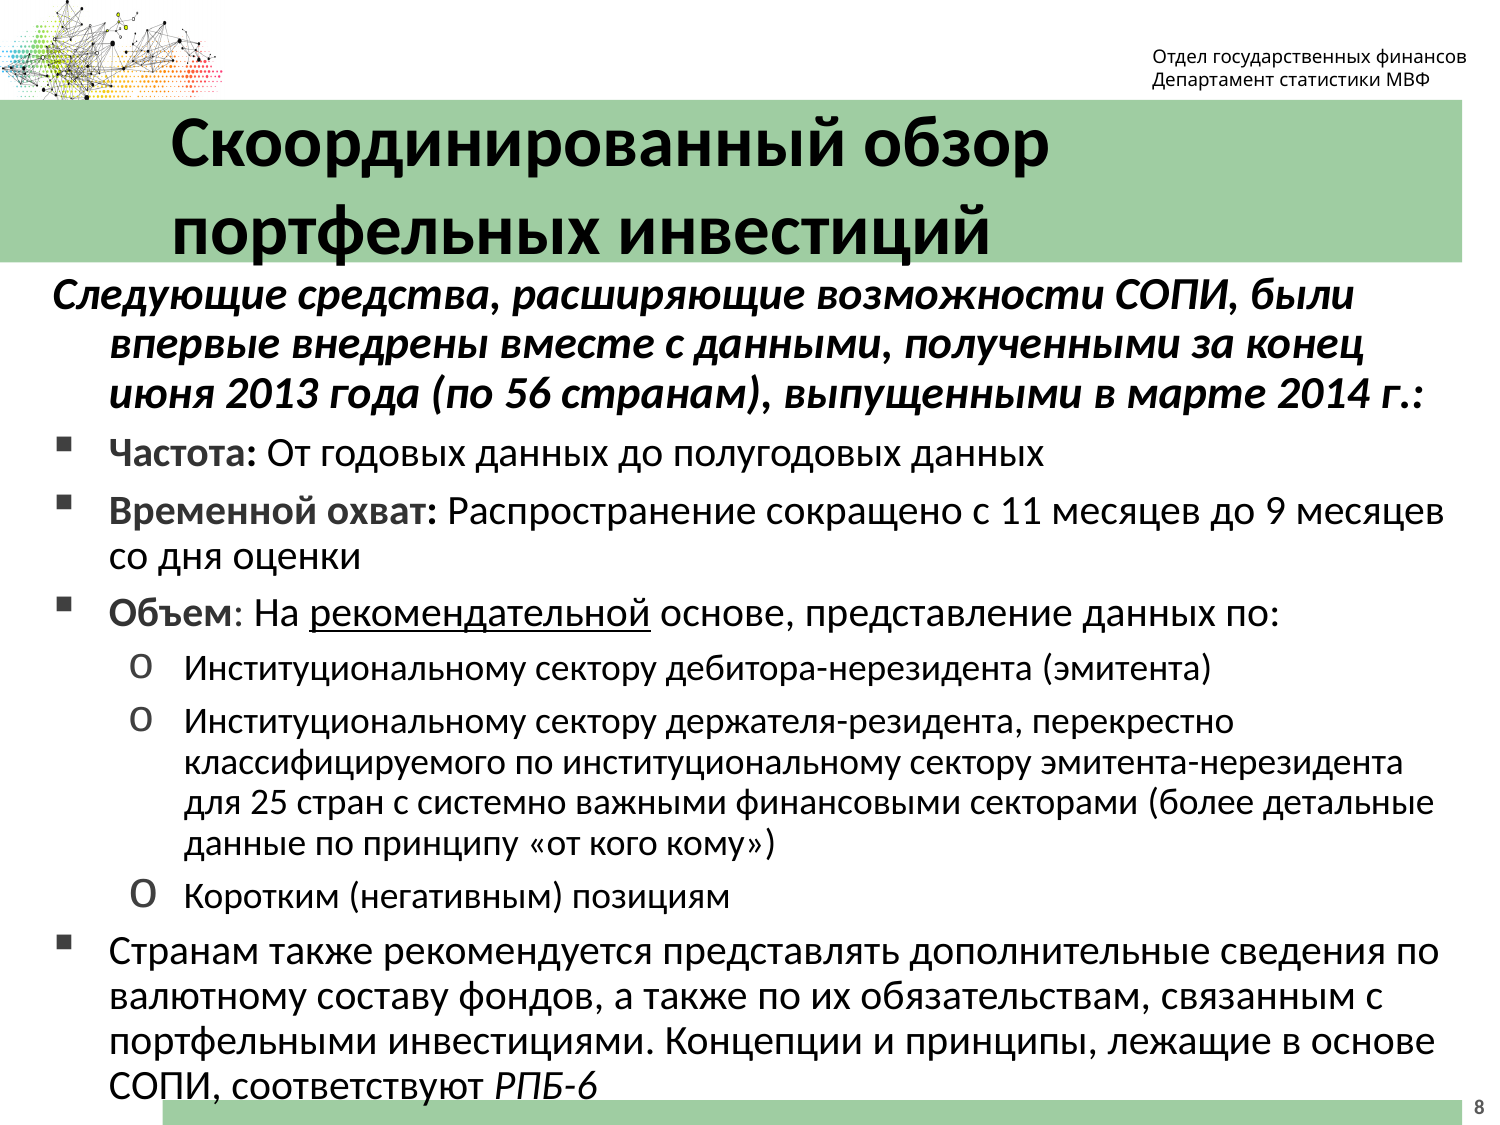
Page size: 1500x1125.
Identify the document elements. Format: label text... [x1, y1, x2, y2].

title Скоординированный обзор портфельных инвестиций [0, 99, 1463, 263]
picture [0, 0, 225, 99]
slide_number 8 [1441, 1074, 1500, 1125]
list Следующие средства, расширяющие возможности СОПИ, были впервые внедрены вместе с данными, полученными за конец июня 2013 года (по 56 странам), выпущенными в марте 2014 г.: Частота: От годовых данных до полугодовых данных Временной охват: Распространение сокращено с 11 месяцев до 9 месяцев со дня оценки Объем: На рекомендательной основе, представление данных по: Институциональному сектору дебитора-нерезидента (эмитента) Институциональному сектору держателя-резидента, перекрестно классифицируемого по институциональному сектору эмитента-нерезидента для 25 стран с системно важными финансовыми секторами (более детальные данные по принципу «от кого кому») Коротким (негативным) позициям Странам также рекомендуется представлять дополнительные сведения по валютному составу фондов, а также по их обязательствам, связанным с портфельными инвестициями. Концепции и принципы, лежащие в основе СОПИ, соответствуют РПБ-6 [37, 262, 1463, 1088]
text_box Отдел государственных финансов Департамент статистики МВФ [1137, 37, 1500, 98]
